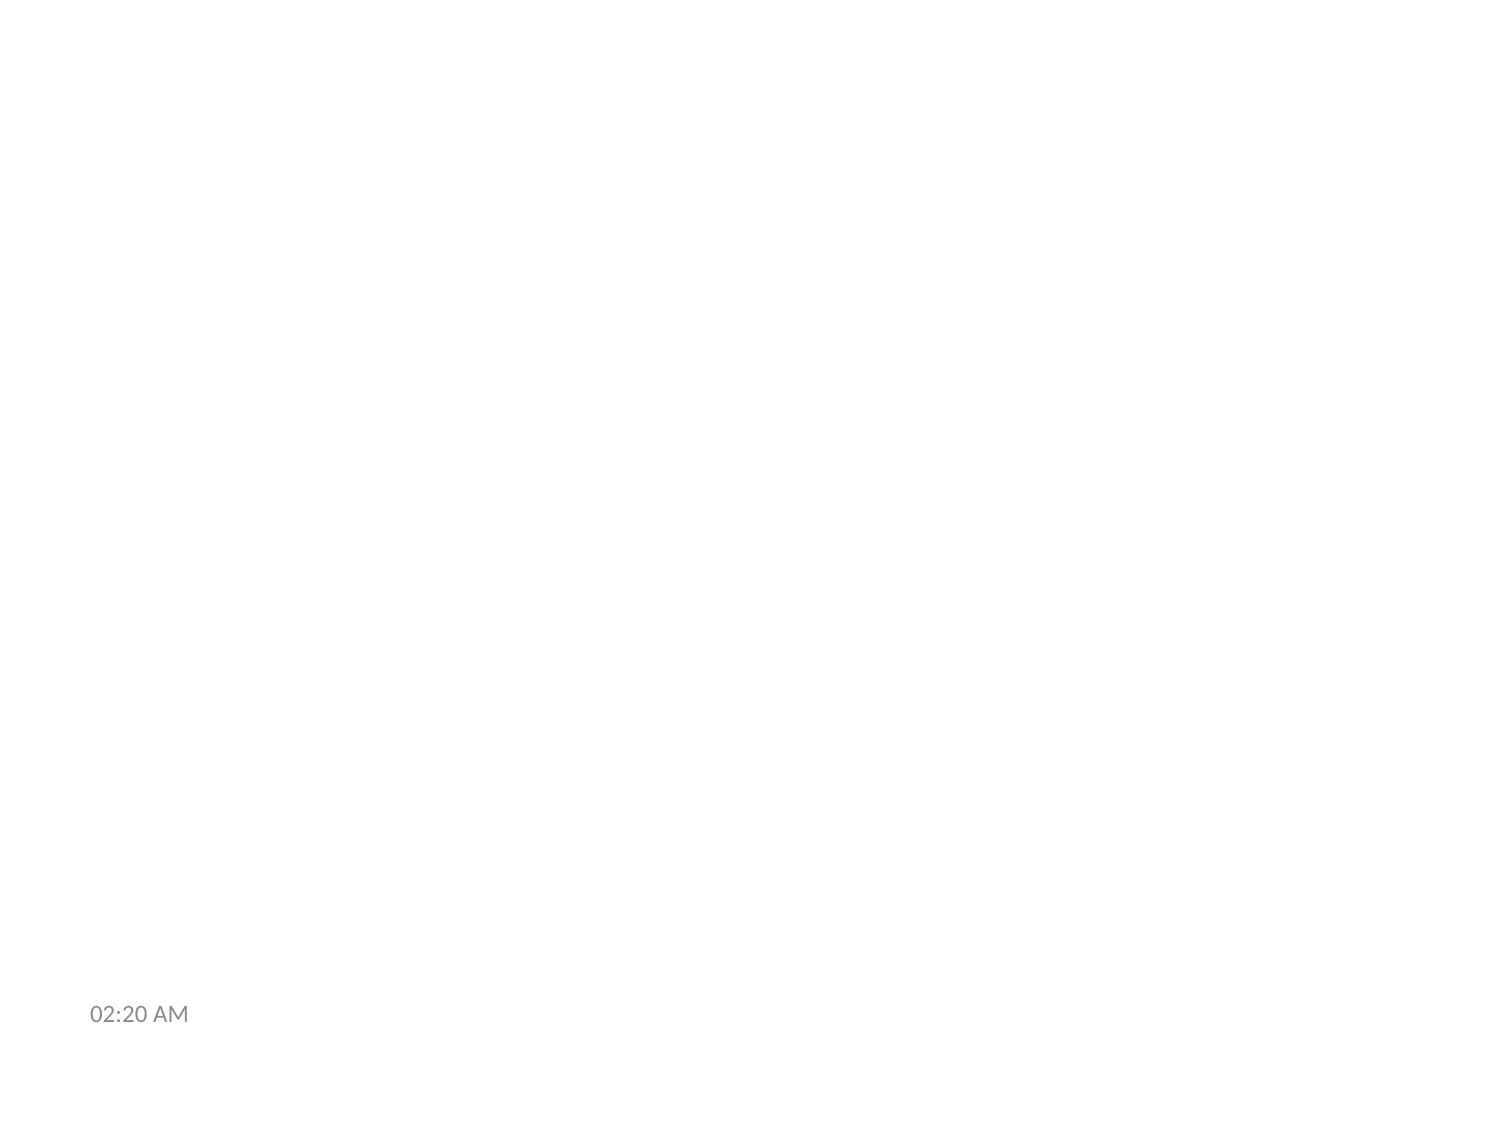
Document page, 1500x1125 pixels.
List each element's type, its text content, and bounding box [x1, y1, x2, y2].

text_box 3:35 PM [75, 982, 425, 1043]
